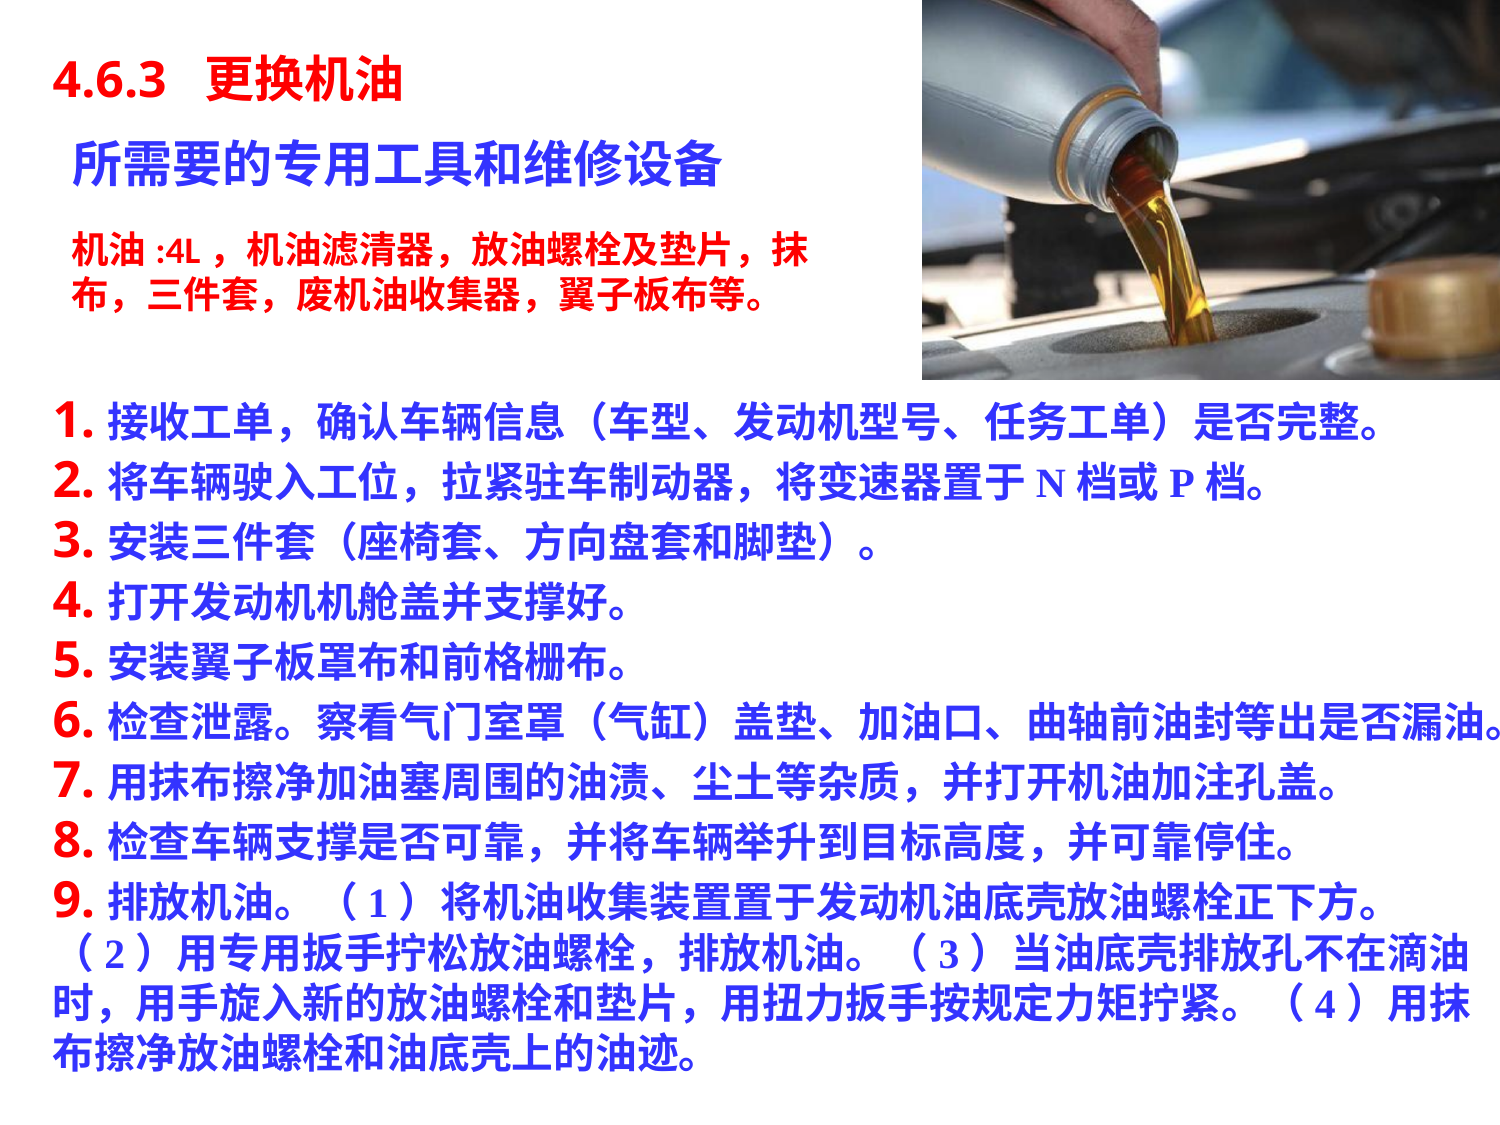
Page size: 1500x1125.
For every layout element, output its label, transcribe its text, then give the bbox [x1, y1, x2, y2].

text_box 机油:4L，机油滤清器，放油螺栓及垫片，抹布，三件套，废机油收集器，翼子板布等。 [56, 218, 830, 324]
text_box 所需要的专用工具和维修设备 [58, 125, 738, 200]
picture [922, 0, 1500, 380]
text_box 1.接收工单，确认车辆信息（车型、发动机型号、任务工单）是否完整。 2.将车辆驶入工位，拉紧驻车制动器，将变速器置于N档或P档。 3.安装三件套（座椅套、方向盘套和脚垫）。 4.打开发动机机舱盖并支撑好。 5.安装翼子板罩布和前格栅布。 6.检查泄露。察看气门室罩（气缸）盖垫、加油口、曲轴前油封等出是否漏油。 7.用抹布擦净加油塞周围的油渍、尘土等杂质，并打开机油加注孔盖。 8.检查车辆支撑是否可靠，并将车辆举升到目标高度，并可靠停住。 9.排放机油。（1）将机油收集装置置于发动机油底壳放油螺栓正下方。（2）用专用扳手拧松放油螺栓，排放机油。（3）当油底壳排放孔不在滴油时，用手旋入新的放油螺栓和垫片，用扭力扳手按规定力矩拧紧。（4）用抹布擦净放油螺栓和油底壳上的油迹。 [37, 379, 1500, 1085]
text_box 4.6.3 更换机油 [37, 28, 625, 126]
